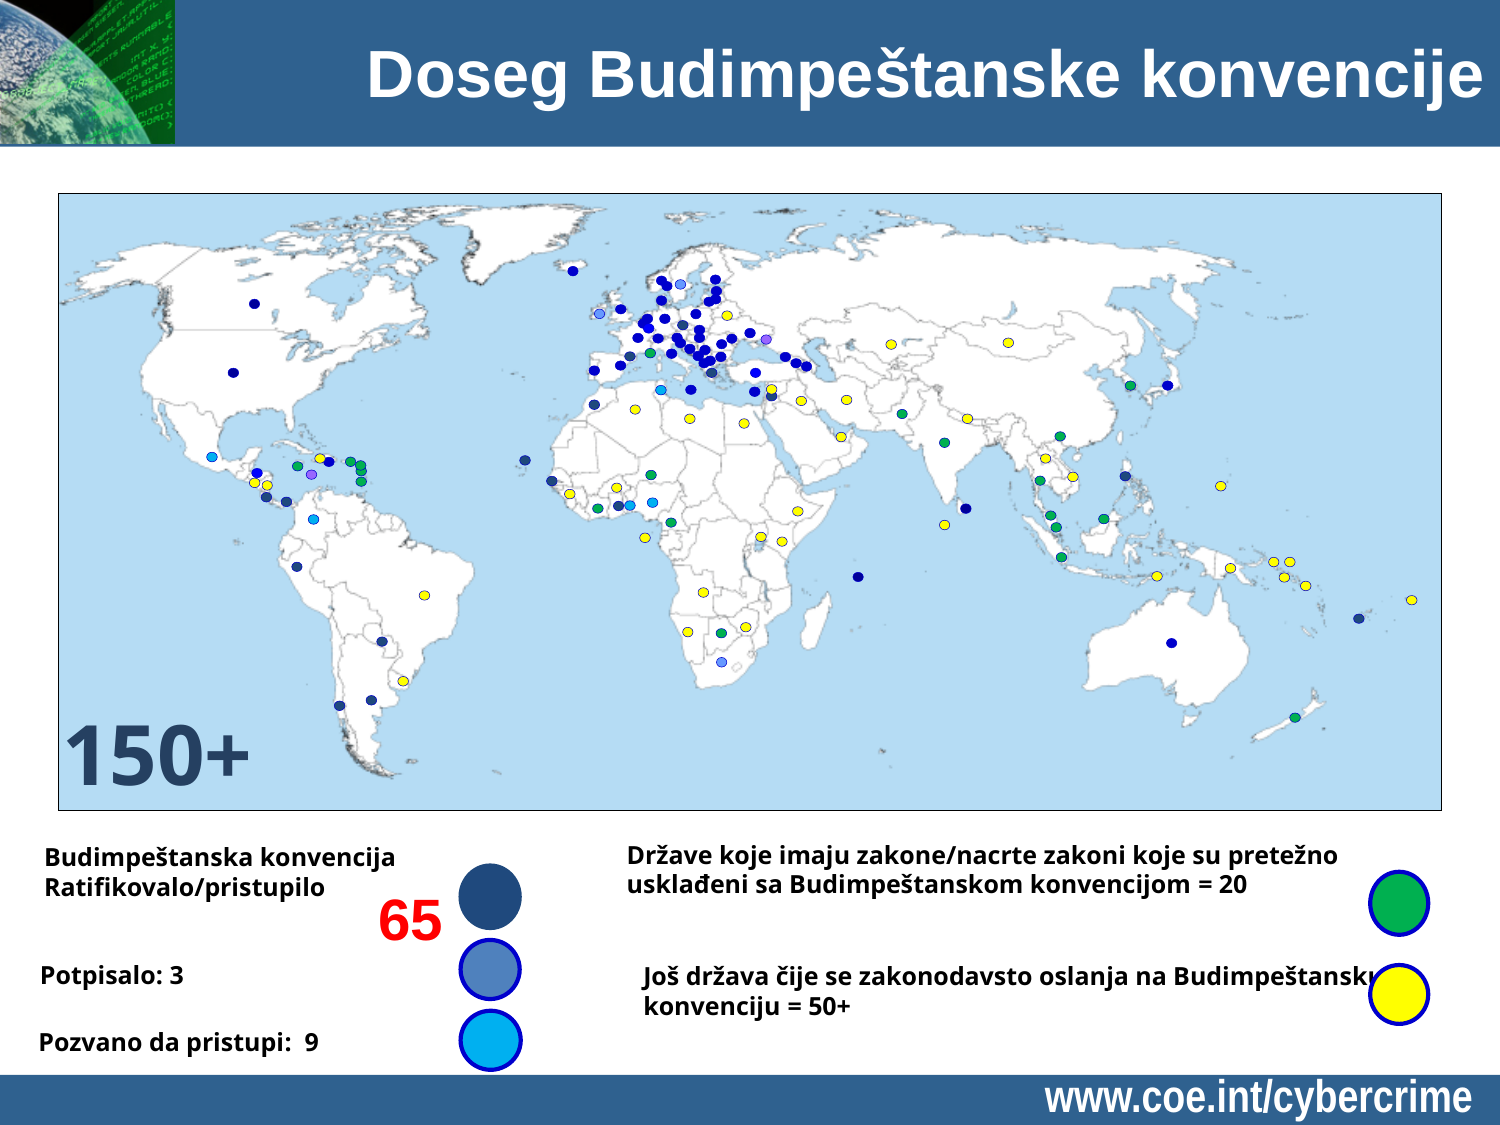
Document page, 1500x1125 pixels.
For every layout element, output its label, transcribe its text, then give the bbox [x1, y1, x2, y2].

text_box [1368, 962, 1431, 1026]
text_box Pozvano da pristupi: 9 [23, 1019, 468, 1064]
text_box [1368, 869, 1431, 937]
text_box [459, 863, 522, 931]
text_box Države koje imaju zakone/nacrte zakoni koje su pretežno usklađeni sa Budimpeštanskom konvencijom = 20 [611, 831, 1429, 907]
text_box Potpisalo: 3 [25, 951, 473, 997]
text_box 150+ [47, 694, 53, 810]
text_box Budimpeštanska konvencija Ratifikovalo/pristupilo [29, 834, 420, 909]
text_box Doseg Budimpeštanske konvencije [177, 0, 1500, 149]
text_box [458, 937, 522, 1002]
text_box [58, 193, 1442, 811]
text_box www.coe.int/cybercrime [1030, 1059, 1500, 1125]
text_box [0, 1073, 1030, 1125]
text_box Još država čije se zakonodavsto oslanja na Budimpeštansku konvenciju = 50+ [628, 952, 1446, 1028]
picture [0, 0, 175, 144]
text_box 65 [363, 875, 459, 960]
text_box 130+ [47, 594, 53, 694]
text_box [458, 1008, 523, 1072]
